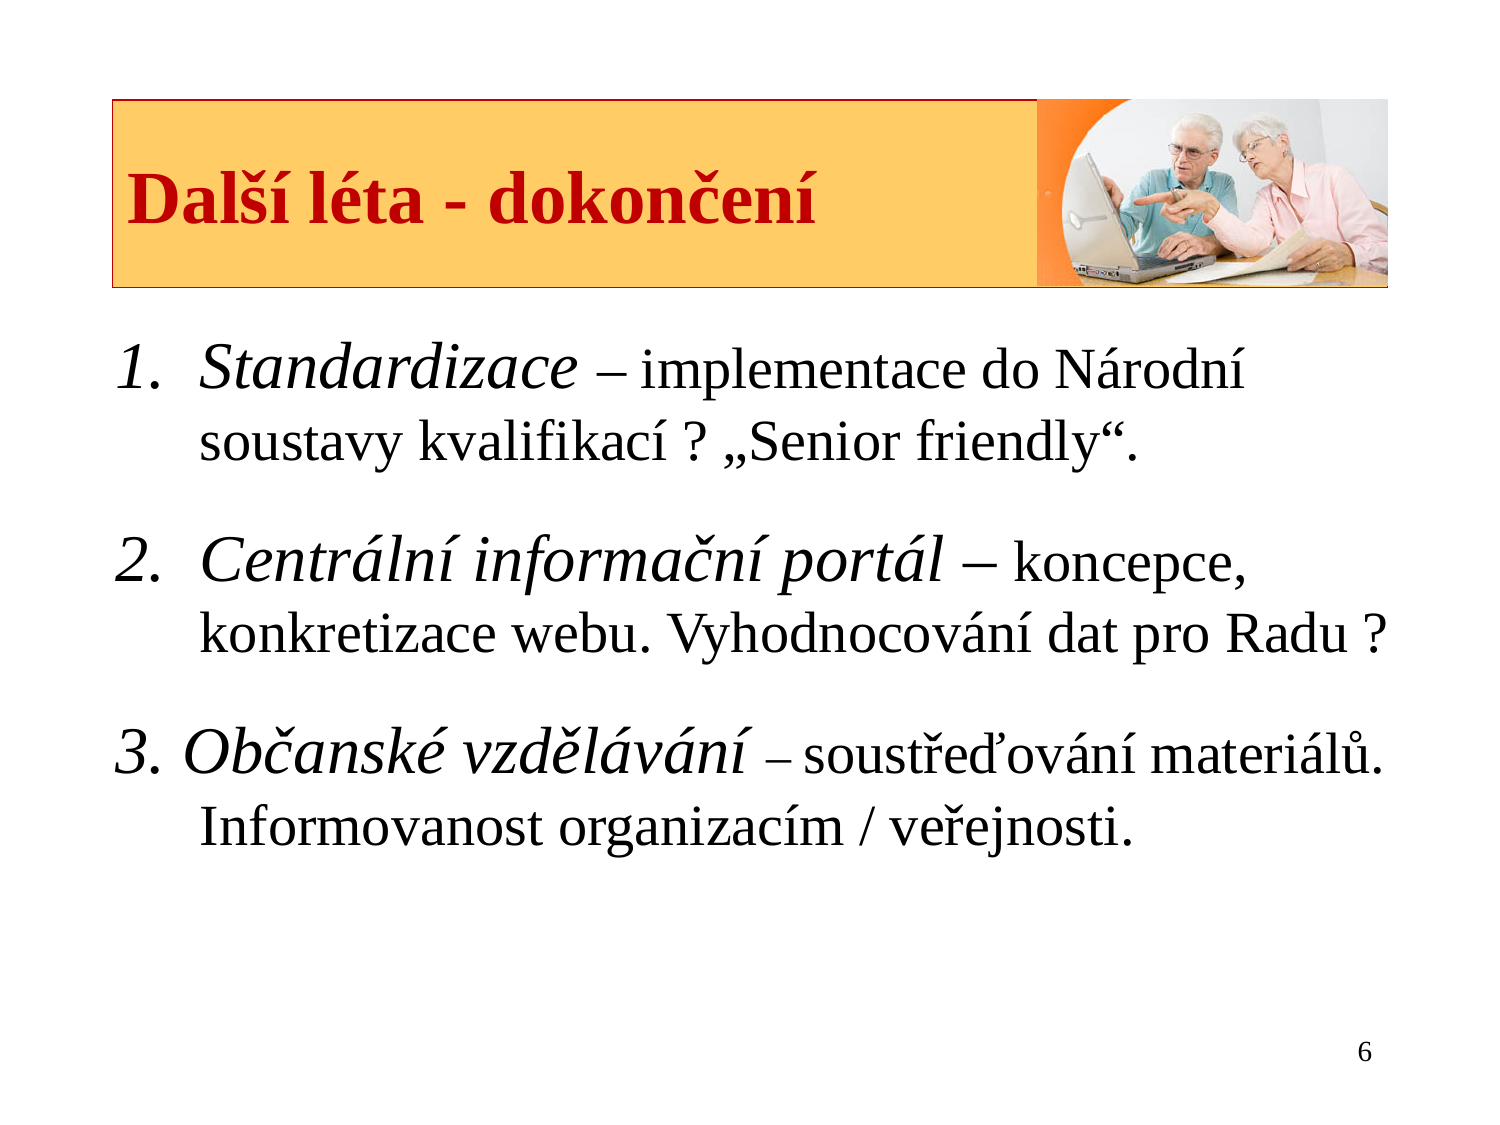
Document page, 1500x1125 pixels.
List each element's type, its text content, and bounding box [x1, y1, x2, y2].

title Další léta - dokončení [112, 99, 1036, 288]
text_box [1037, 99, 1388, 286]
slide_number 6 [1074, 1024, 1388, 1101]
list Standardizace – implementace do Národní soustavy kvalifikací ? „Senior friendly“. Centrální informační portál – koncepce, konkretizace webu. Vyhodnocování dat pro Radu ? 3. Občanské vzdělávání – soustřeďování materiálů. Informovanost organizacím / veřejnosti. [100, 314, 1424, 1048]
